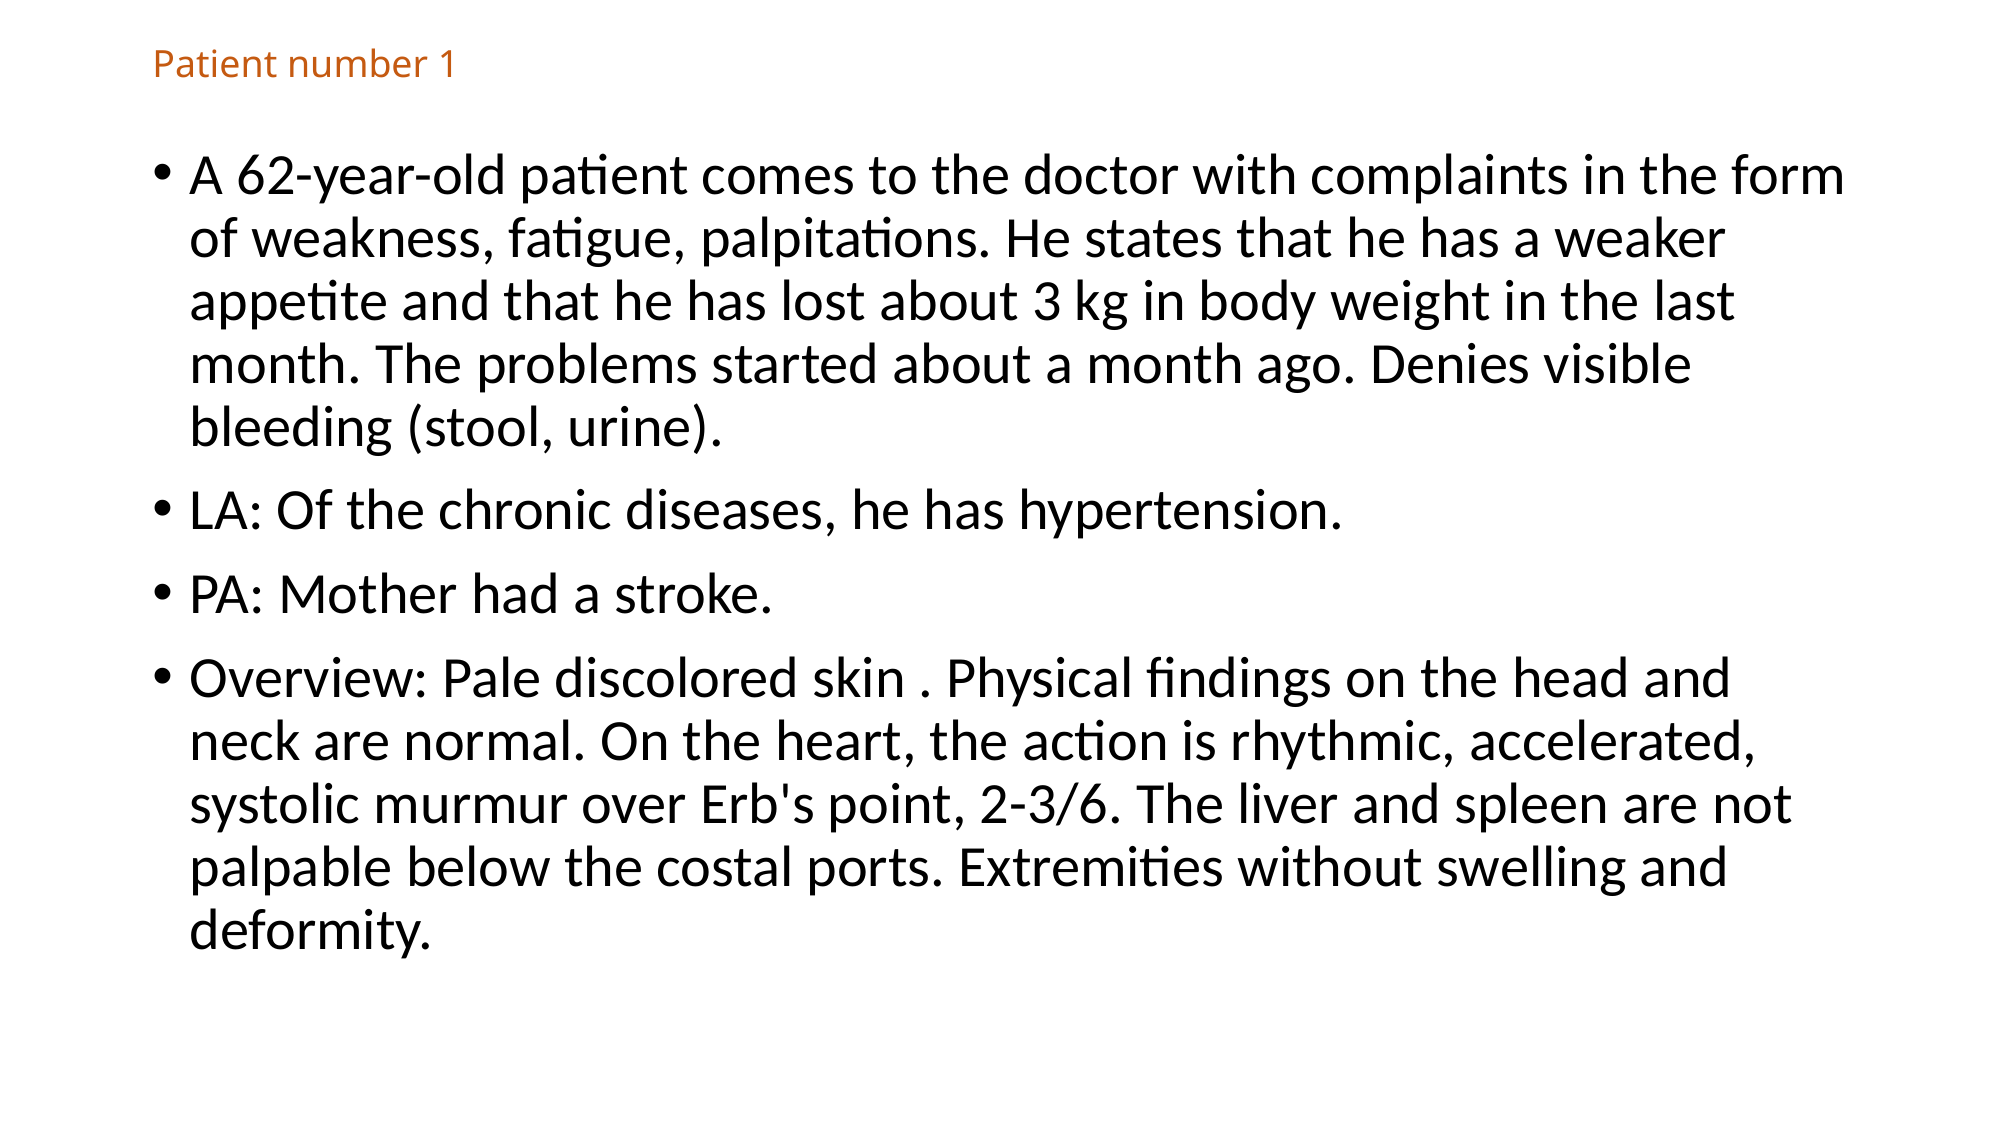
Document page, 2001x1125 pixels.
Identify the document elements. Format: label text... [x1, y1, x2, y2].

title Patient number 1 [137, 59, 1863, 72]
list A 62-year-old patient comes to the doctor with complaints in the form of weakness, fatigue, palpitations. He states that he has a weaker appetite and that he has lost about 3 kg in body weight in the last month. The problems started about a month ago. Denies visible bleeding (stool, urine). LA: Of the chronic diseases, he has hypertension. PA: Mother had a stroke. Overview: Pale discolored skin . Physical findings on the head and neck are normal. On the heart, the action is rhythmic, accelerated, systolic murmur over Erb's point, 2-3/6. The liver and spleen are not palpable below the costal ports. Extremities without swelling and deformity. [137, 136, 1863, 1014]
